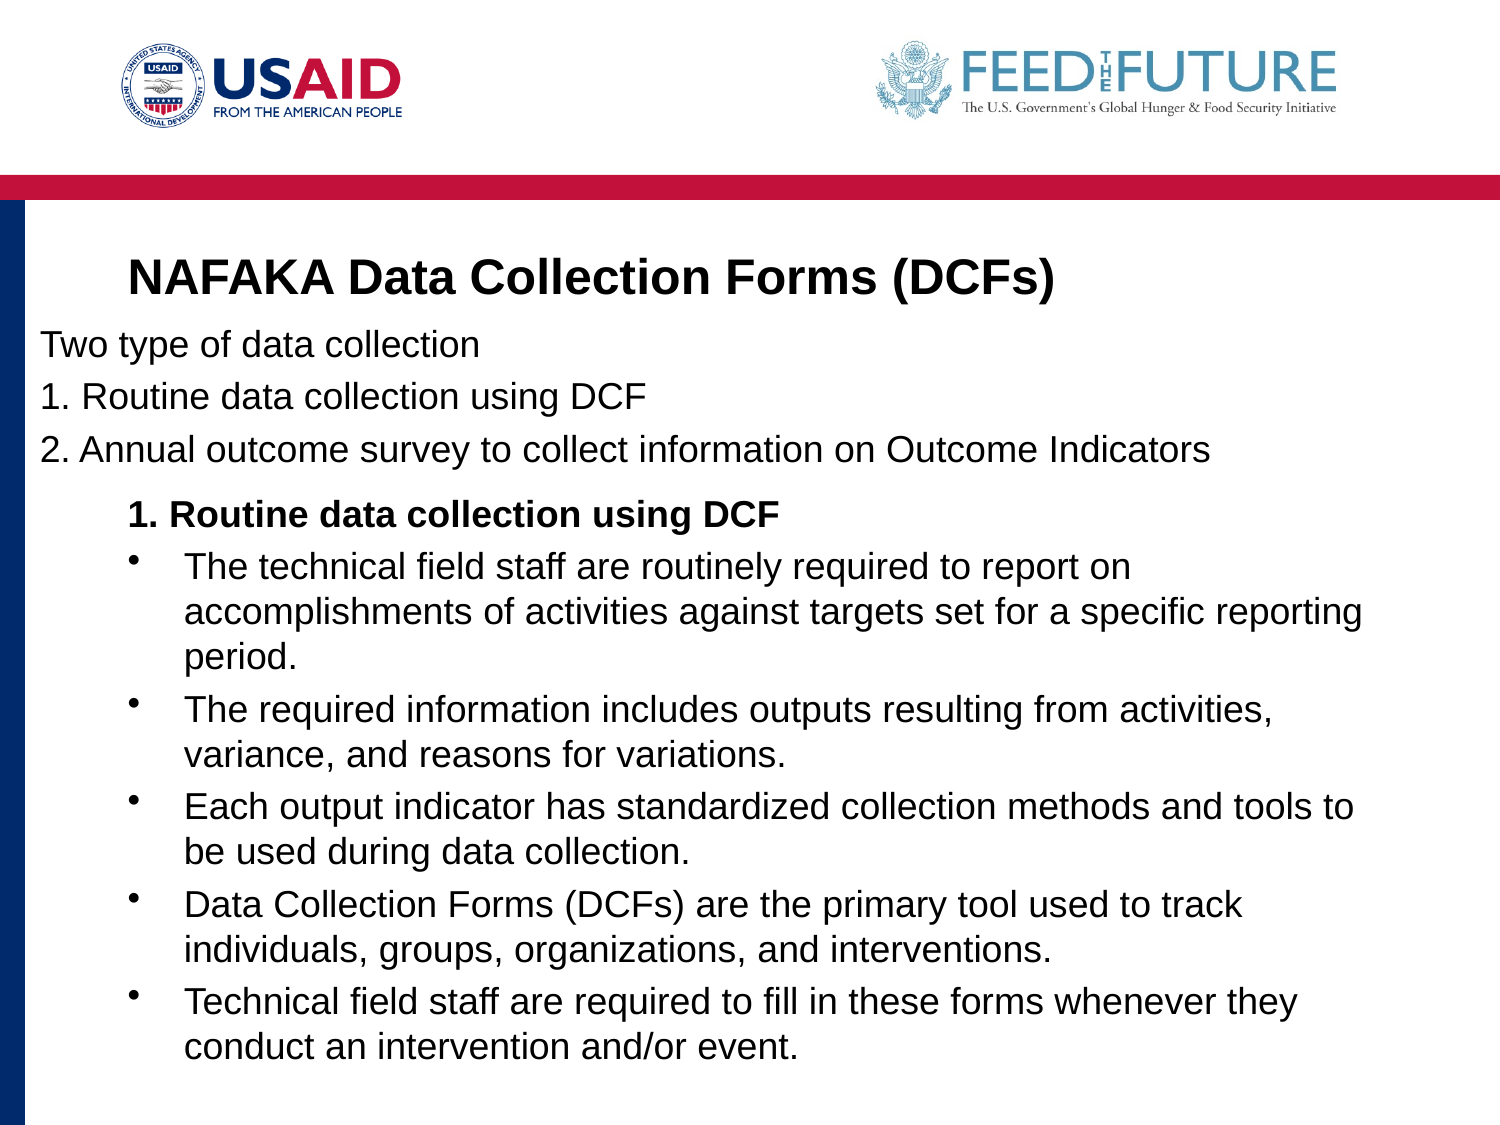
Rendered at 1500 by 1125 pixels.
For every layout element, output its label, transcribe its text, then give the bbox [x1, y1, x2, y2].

text_box Two type of data collection 1. Routine data collection using DCF 2. Annual outcome survey to collect information on Outcome Indicators [24, 312, 1338, 478]
list 1. Routine data collection using DCF The technical field staff are routinely required to report on accomplishments of activities against targets set for a specific reporting period. The required information includes outputs resulting from activities, variance, and reasons for variations. Each output indicator has standardized collection methods and tools to be used during data collection. Data Collection Forms (DCFs) are the primary tool used to track individuals, groups, organizations, and interventions. Technical field staff are required to fill in these forms whenever they conduct an intervention and/or event. [112, 482, 1388, 1125]
title NAFAKA Data Collection Forms (DCFs) [112, 237, 1388, 338]
picture [837, 11, 1378, 152]
picture [80, 17, 442, 158]
